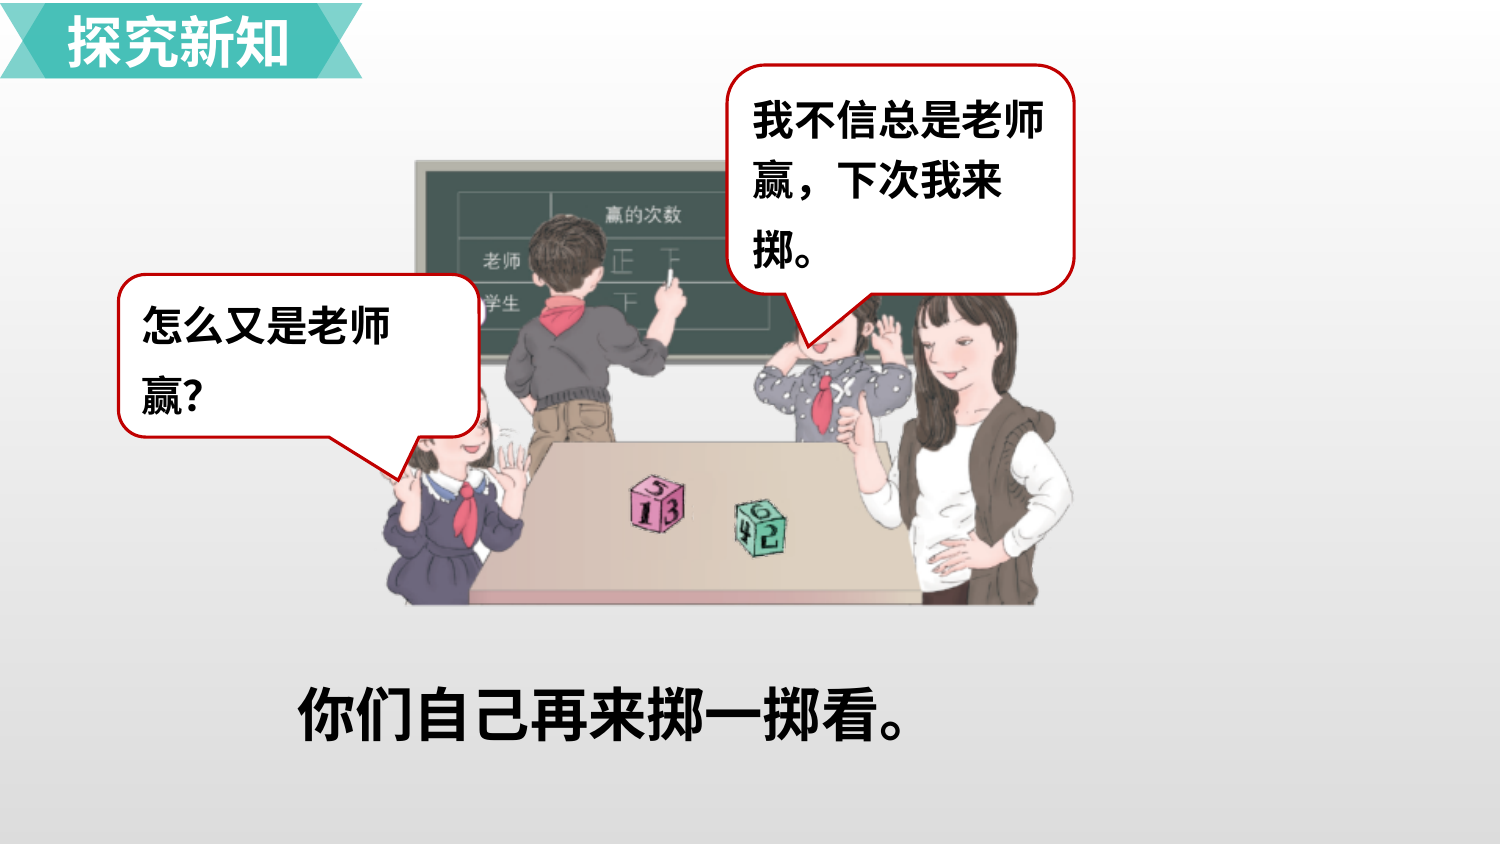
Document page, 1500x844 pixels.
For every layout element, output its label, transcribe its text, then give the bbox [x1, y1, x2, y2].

picture [280, 148, 1075, 627]
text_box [0, 0, 363, 84]
text_box 我不信总是老师赢，下次我来掷。 [727, 64, 1075, 148]
text_box 怎么又是老师赢？ [118, 274, 280, 438]
text_box 你们自己再来掷一掷看。 [282, 663, 953, 756]
